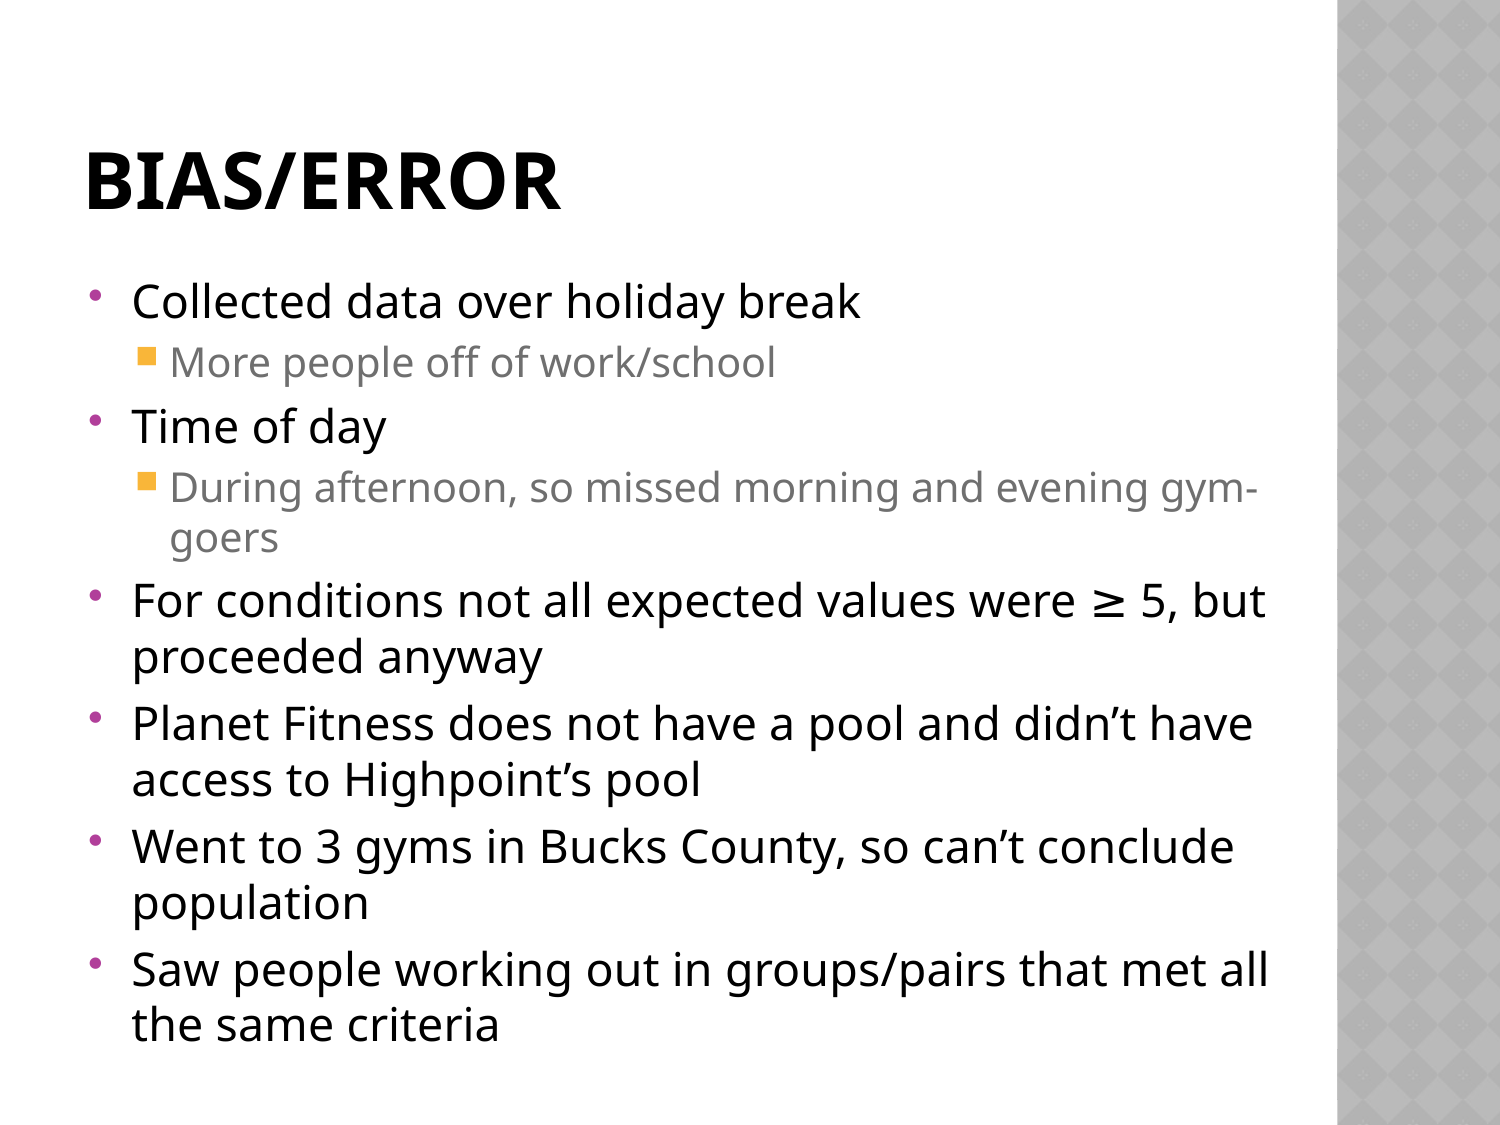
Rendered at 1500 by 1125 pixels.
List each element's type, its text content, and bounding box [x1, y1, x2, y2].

title Bias/Error [75, 37, 1263, 225]
list Collected data over holiday break More people off of work/school Time of day During afternoon, so missed morning and evening gym-goers For conditions not all expected values were ≥ 5, but proceeded anyway Planet Fitness does not have a pool and didn’t have access to Highpoint’s pool Went to 3 gyms in Bucks County, so can’t conclude population Saw people working out in groups/pairs that met all the same criteria [75, 264, 1288, 1059]
